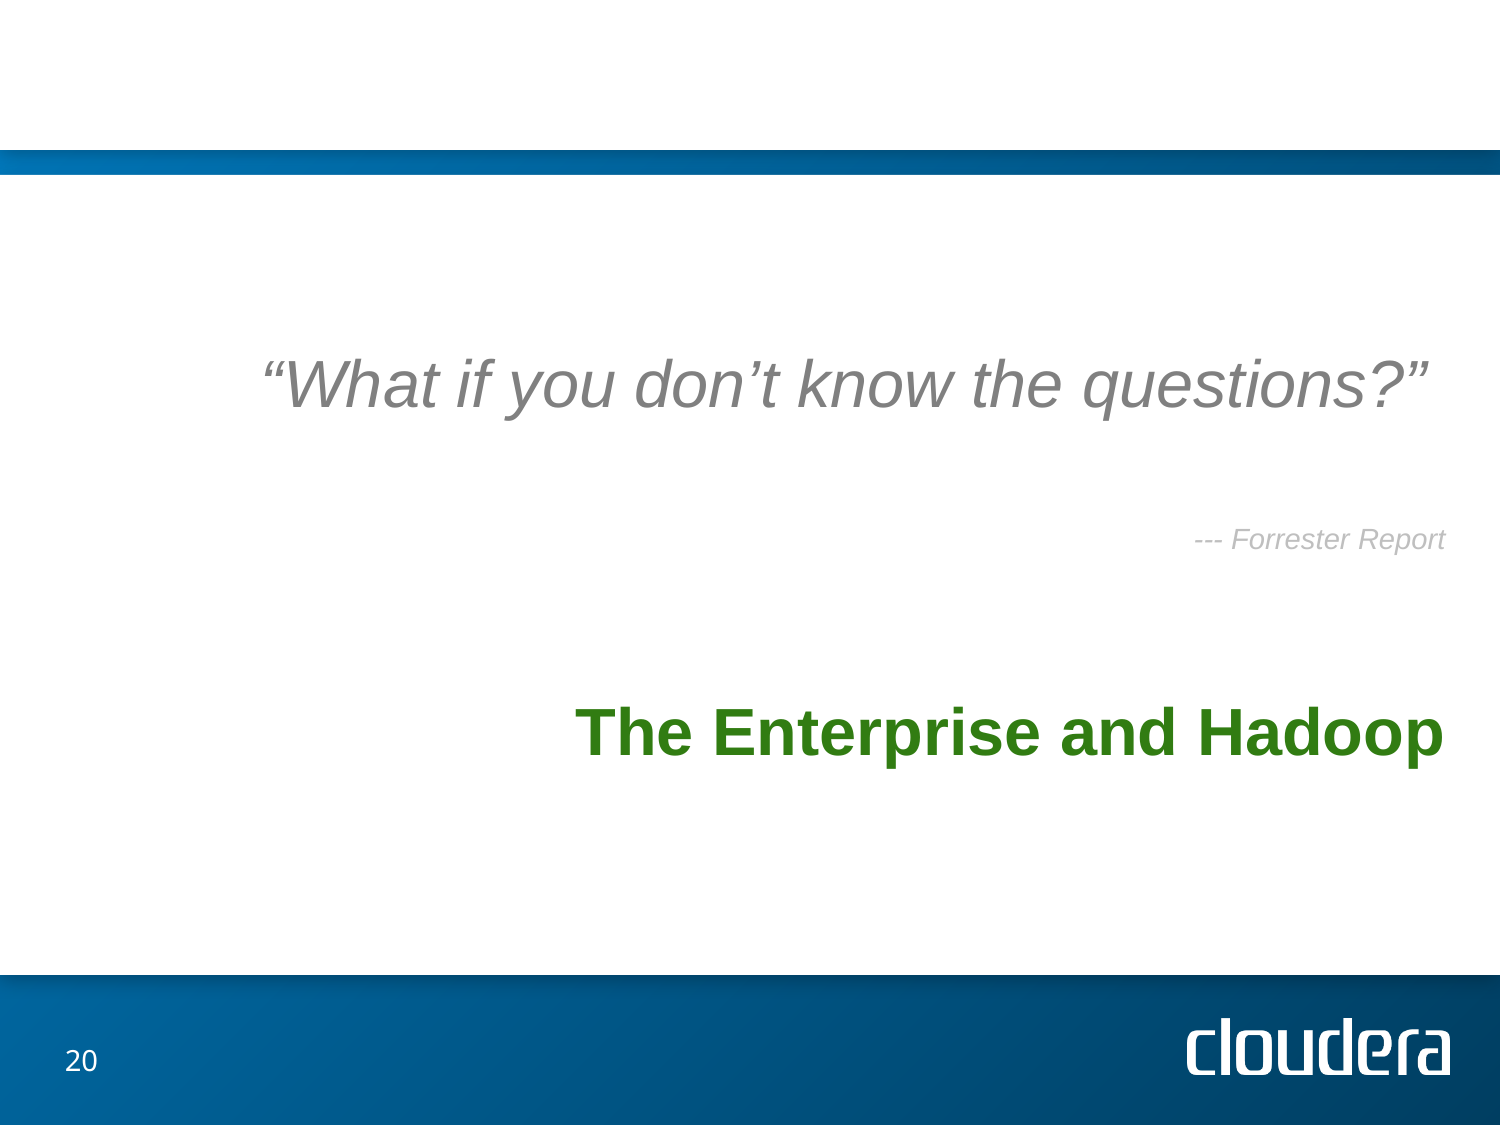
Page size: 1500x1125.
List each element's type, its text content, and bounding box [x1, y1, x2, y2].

picture [1187, 1018, 1450, 1075]
slide_number 20 [50, 1031, 400, 1092]
title The Enterprise and Hadoop [42, 666, 1461, 791]
list “What if you don’t know the questions?” --- Forrester Report [42, 333, 1461, 643]
